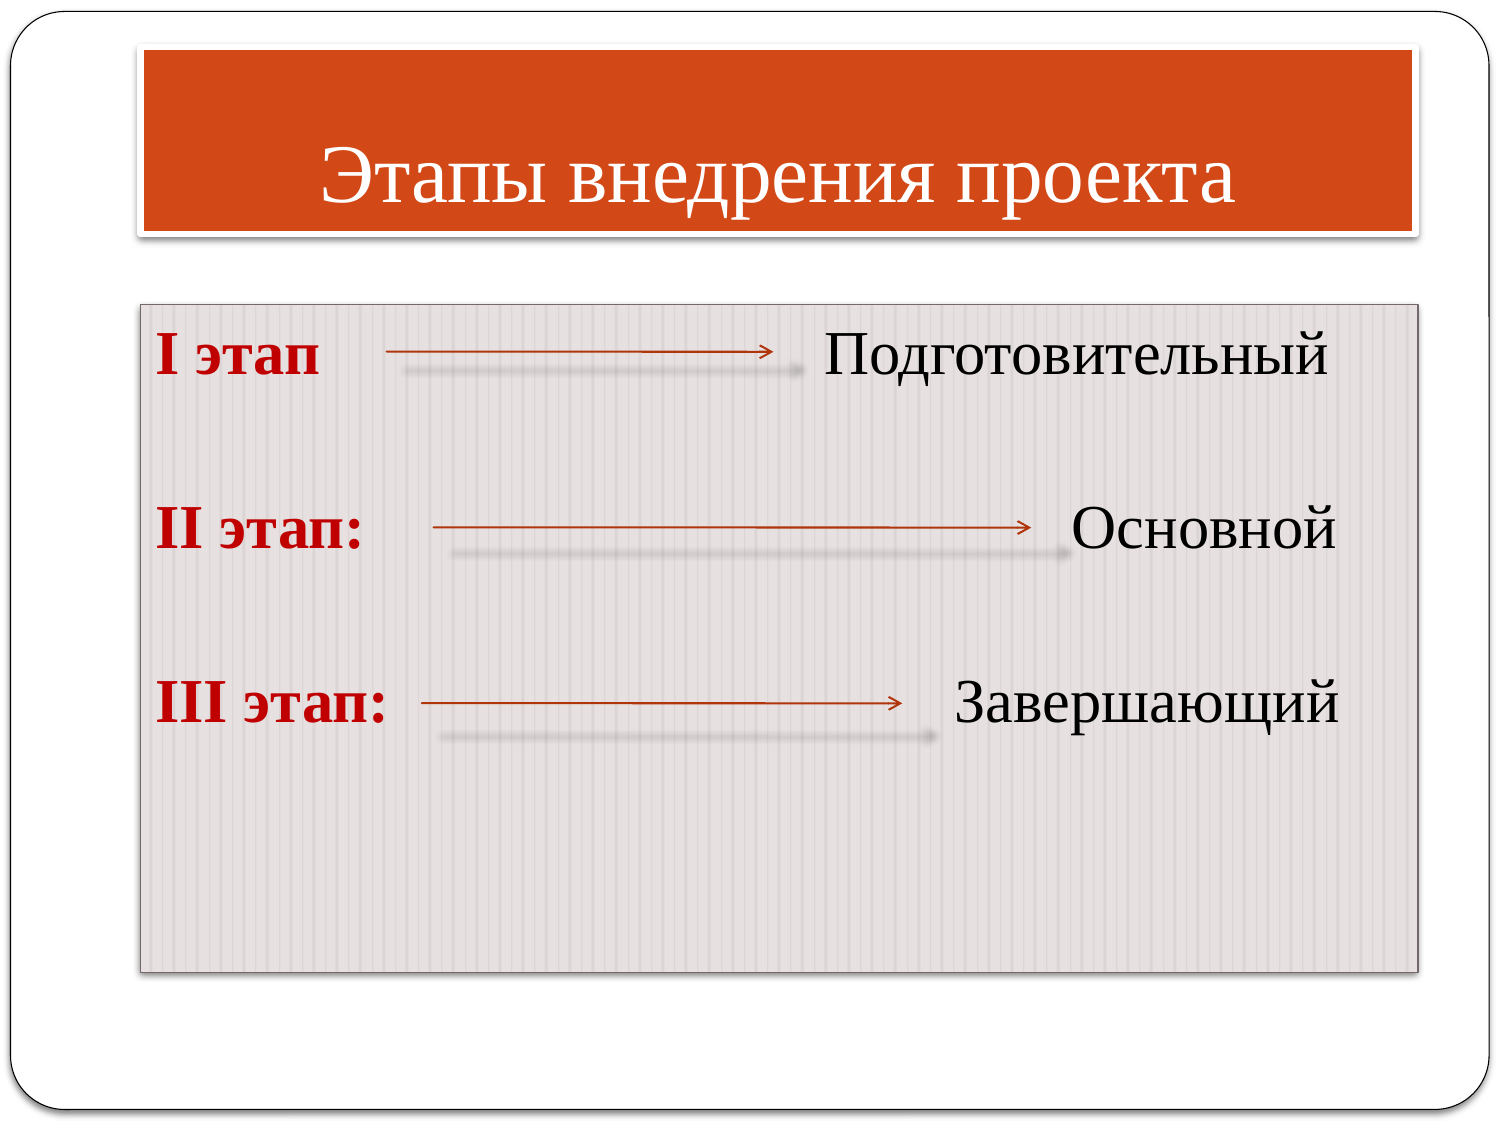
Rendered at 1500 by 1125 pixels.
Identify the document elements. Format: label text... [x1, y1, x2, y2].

title Этапы внедрения проекта [137, 44, 1419, 237]
list I этап Подготовительный II этап: Основной III этап: Завершающий [140, 304, 1419, 973]
